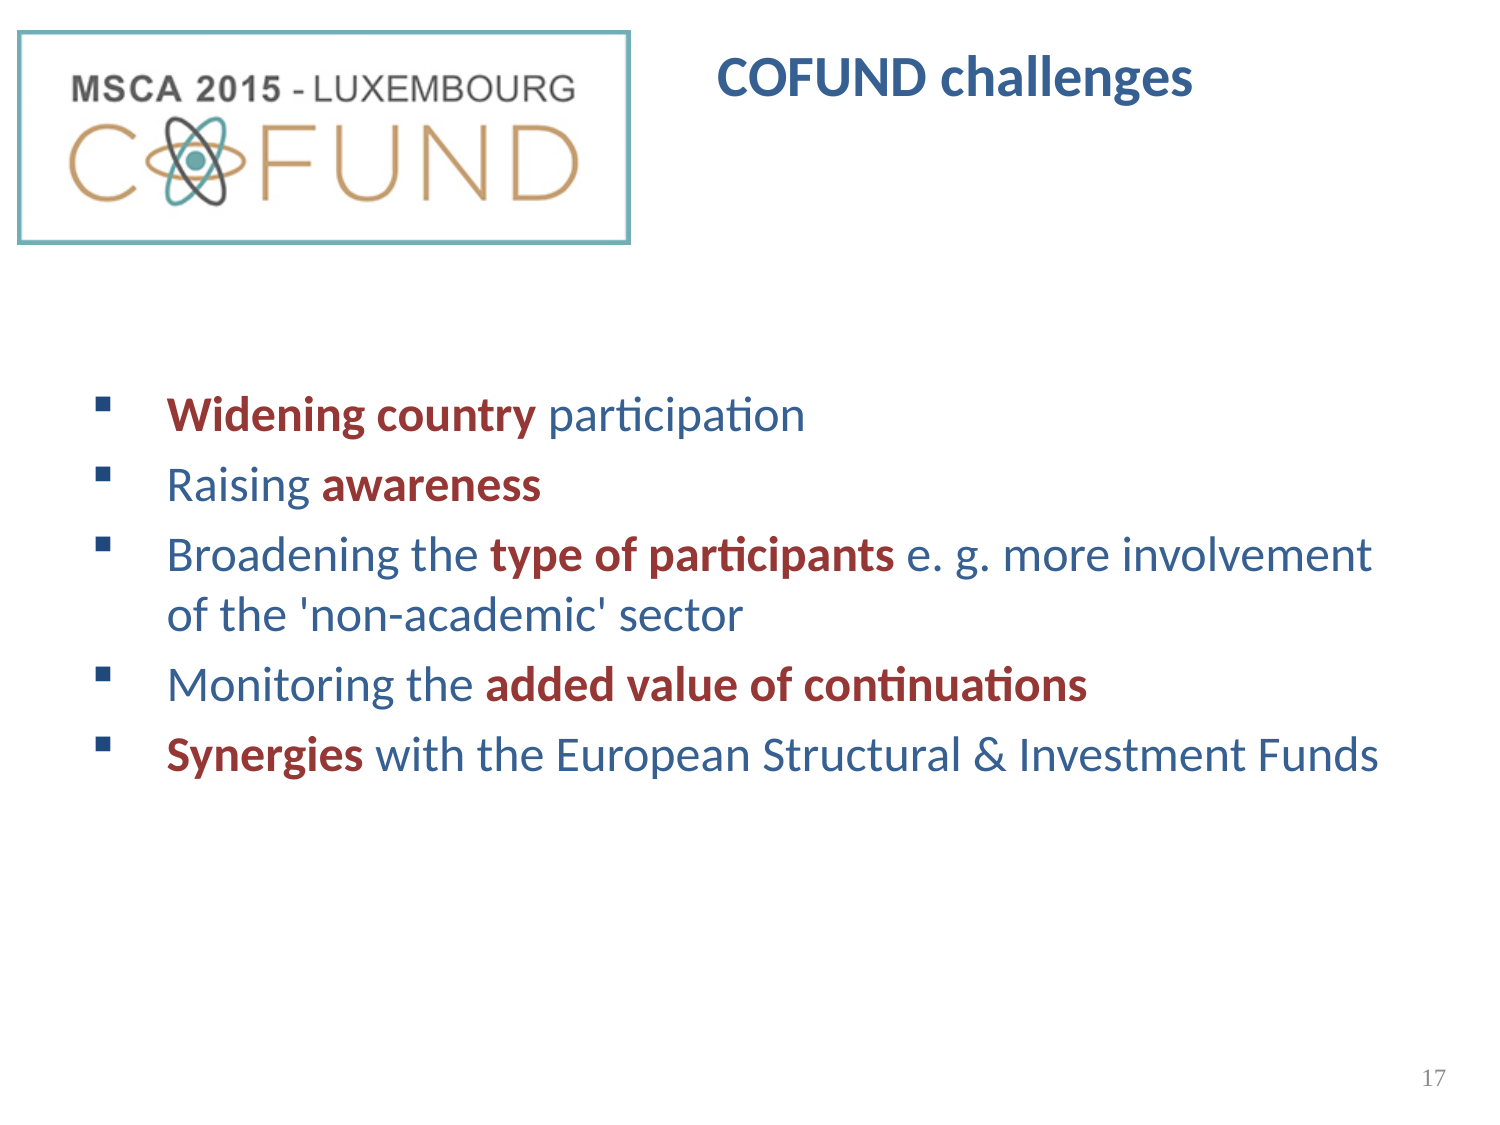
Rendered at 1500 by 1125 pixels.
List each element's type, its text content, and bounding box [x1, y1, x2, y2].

footer 17 [986, 1046, 1462, 1107]
subtitle Widening country participation Raising awareness Broadening the type of participants e. g. more involvement of the 'non-academic' sector Monitoring the added value of continuations Synergies with the European Structural & Investment Funds [76, 373, 1412, 1094]
picture [17, 30, 631, 246]
text_box COFUND challenges [702, 30, 1483, 245]
